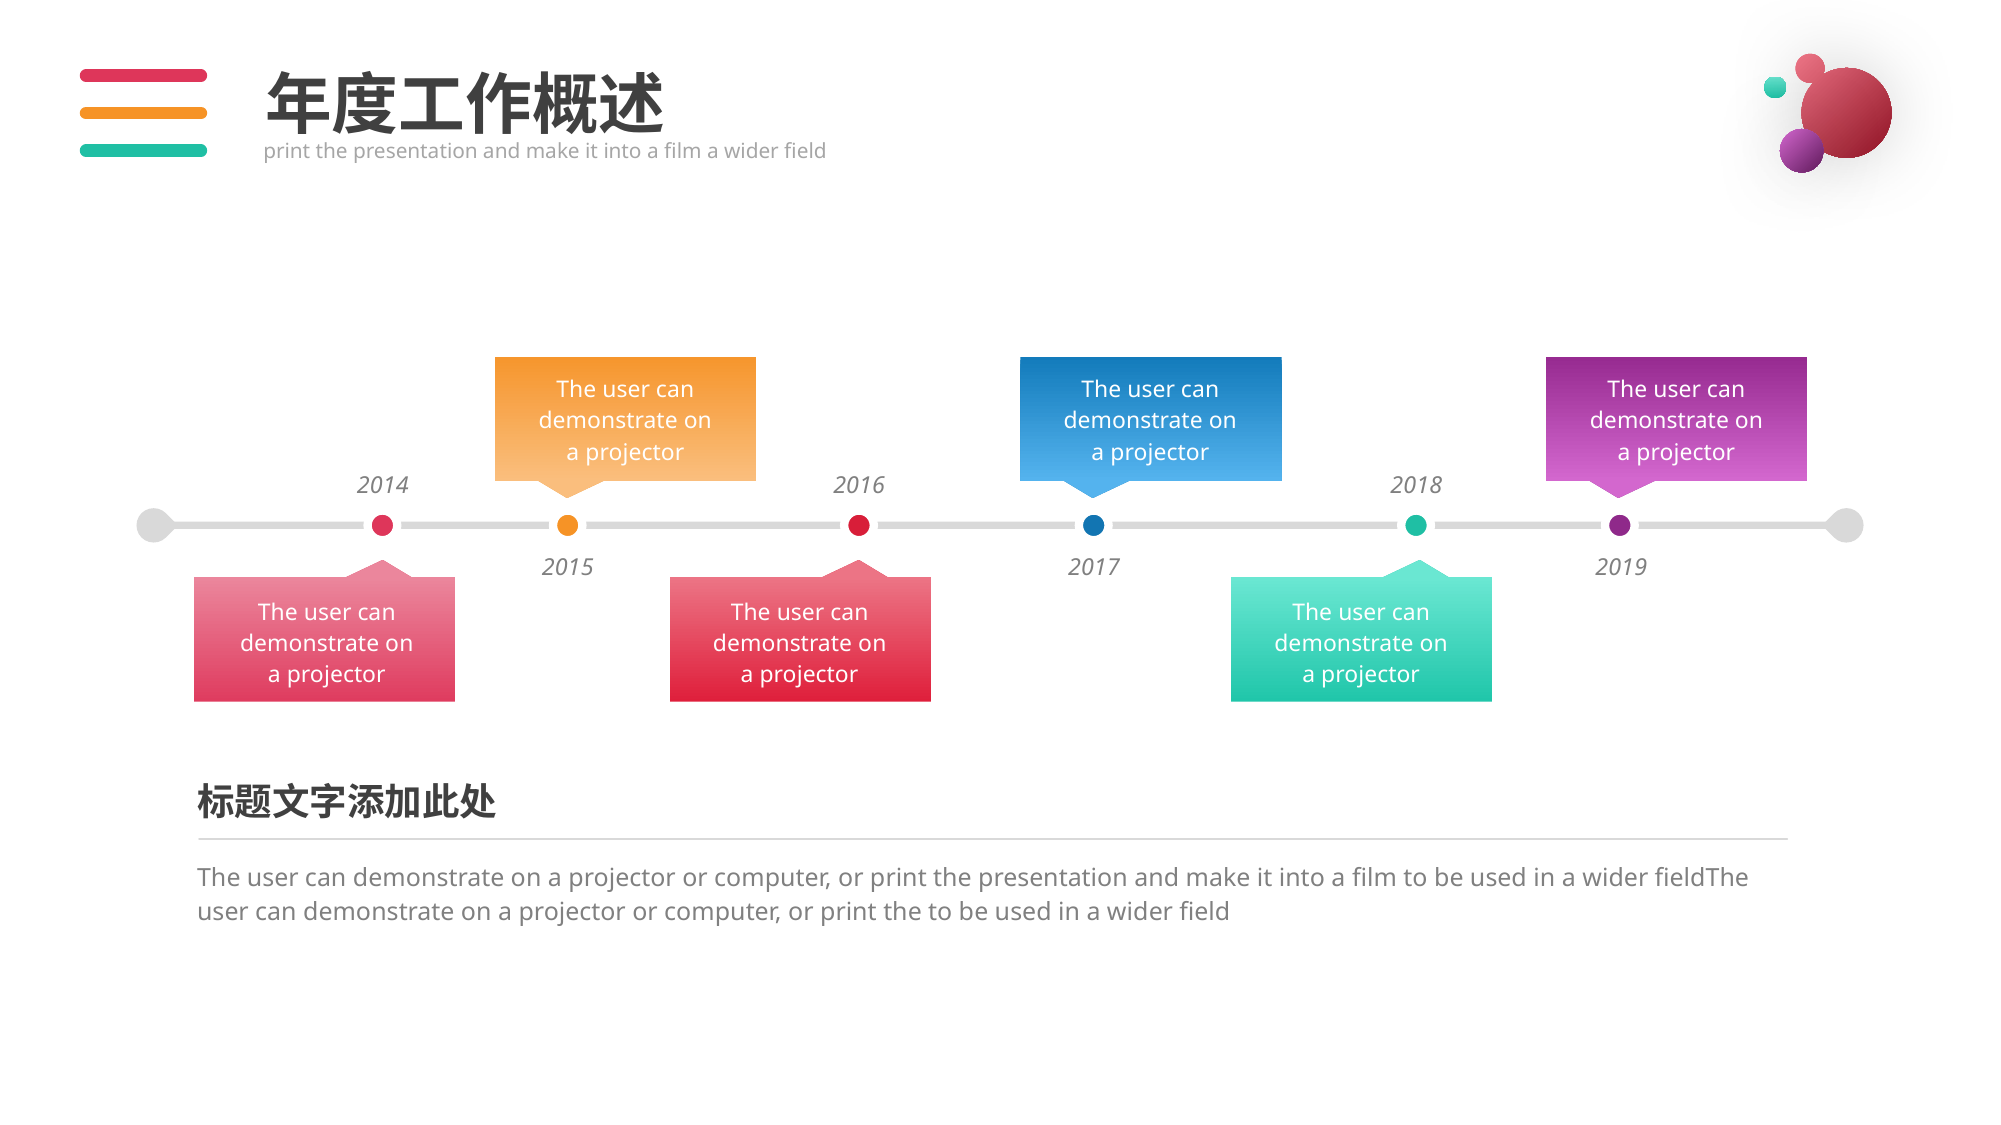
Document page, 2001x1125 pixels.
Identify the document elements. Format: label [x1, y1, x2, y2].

text_box [1764, 53, 1892, 173]
text_box [182, 770, 1822, 934]
text_box [136, 356, 1864, 702]
text_box [86, 75, 201, 151]
text_box [248, 54, 899, 171]
